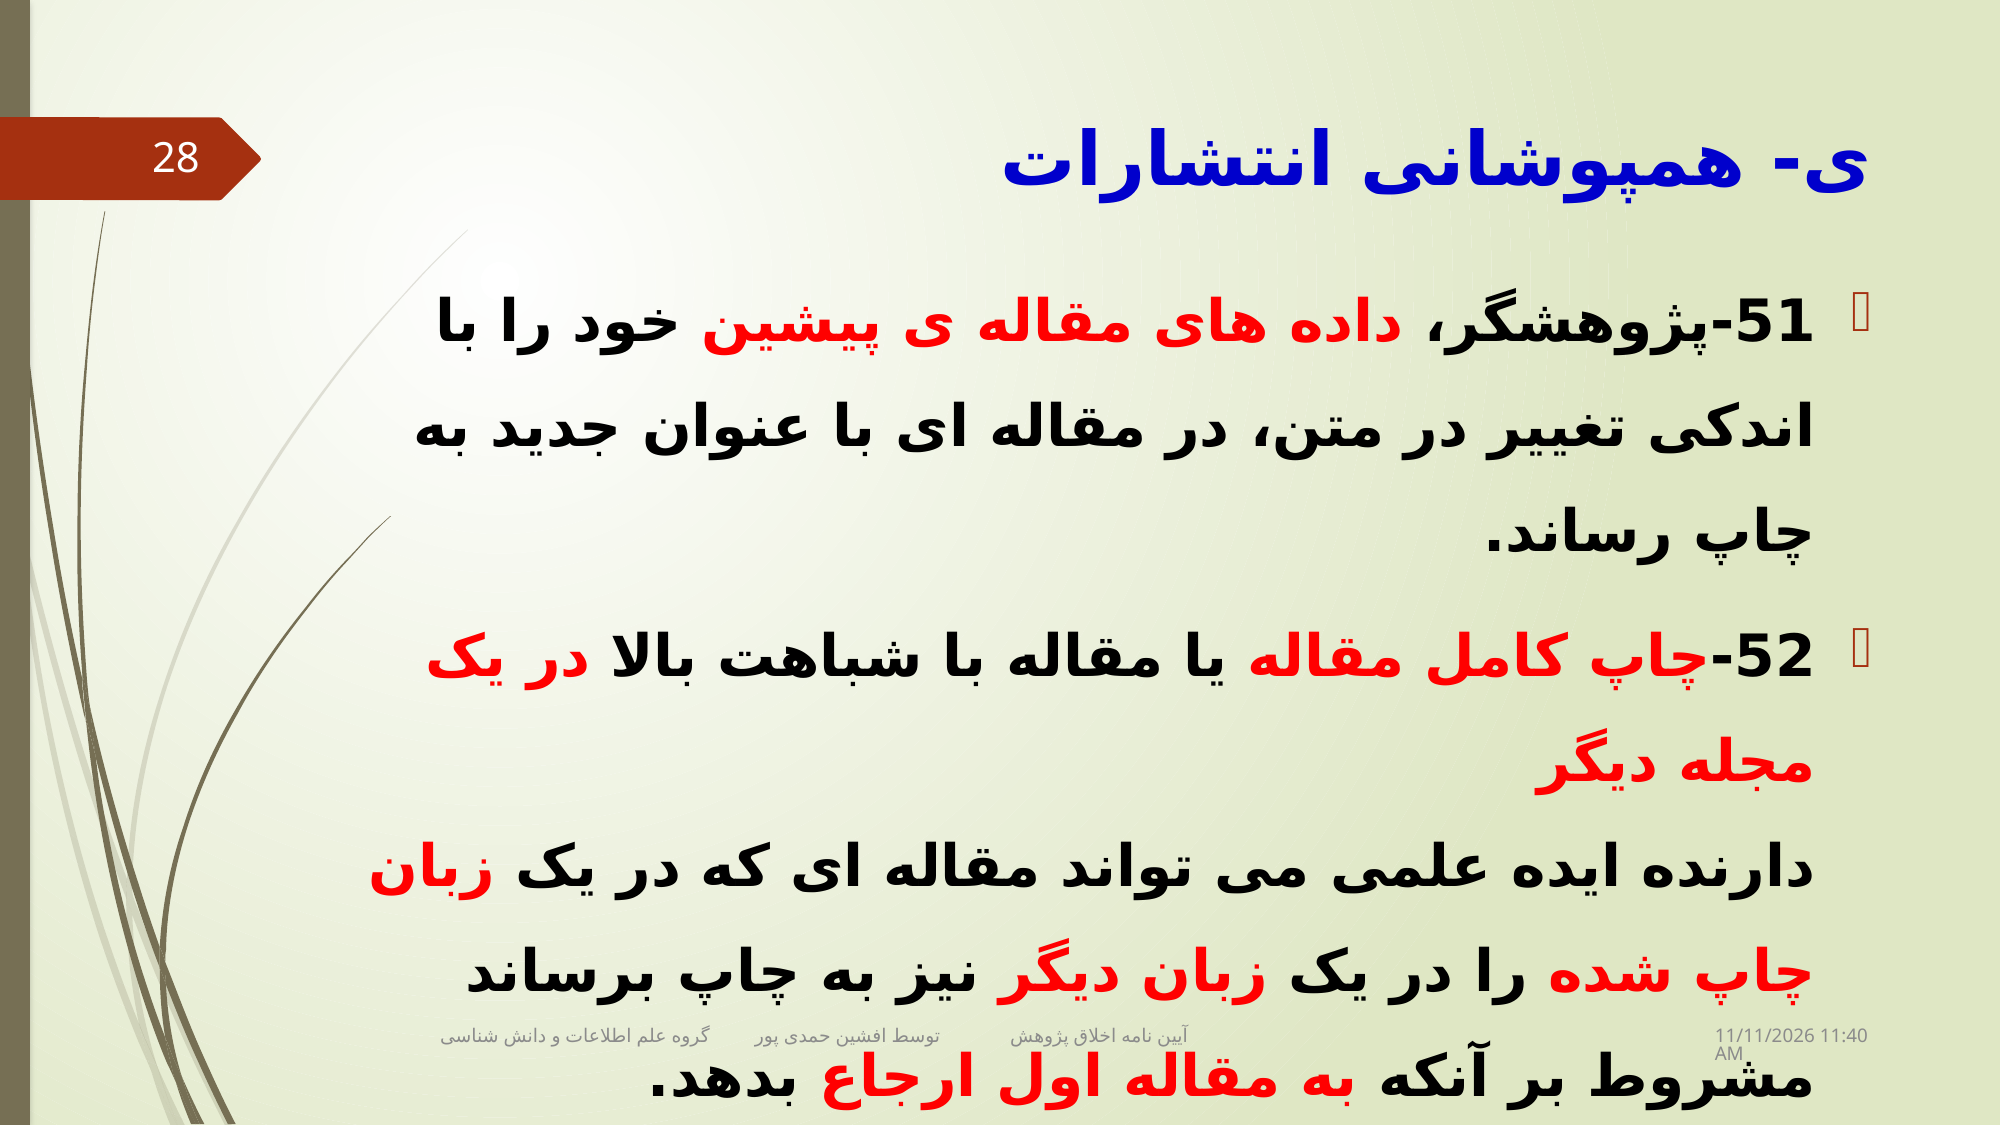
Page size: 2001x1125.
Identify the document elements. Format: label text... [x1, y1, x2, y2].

slide_number 17 دسامبر 18 [1699, 1005, 1888, 1067]
list 51-پژوهشگر، داده های مقاله ی پیشین خود را با اندکی تغییر در متن، در مقاله ای با عنوان جدید به چاپ رساند. 52-چاپ کامل مقاله یا مقاله با شباهت بالا در یک مجله دیگر دارنده ایده علمی می تواند مقاله ای که در یک زبان چاپ شده را در یک زبان دیگر نیز به چاپ برساند مشروط بر آنکه به مقاله اول ارجاع بدهد. تکرار قسمت هایی از بخش مواد و روش ها در مقالات بعدی ِ همان نویسنده(گان،) در صورت ضرورت، بلامانع است، اما در هر حال ذکر مرجع لازم می باشد. [259, 240, 1888, 1085]
slide_number 28 [87, 129, 216, 190]
footer آیین نامه اخلاق پژوهش توسط افشین حمدی پور گروه علم اطلاعات و دانش شناسی [424, 1006, 1675, 1067]
title ی- همپوشانی انتشارات [425, 102, 1888, 240]
